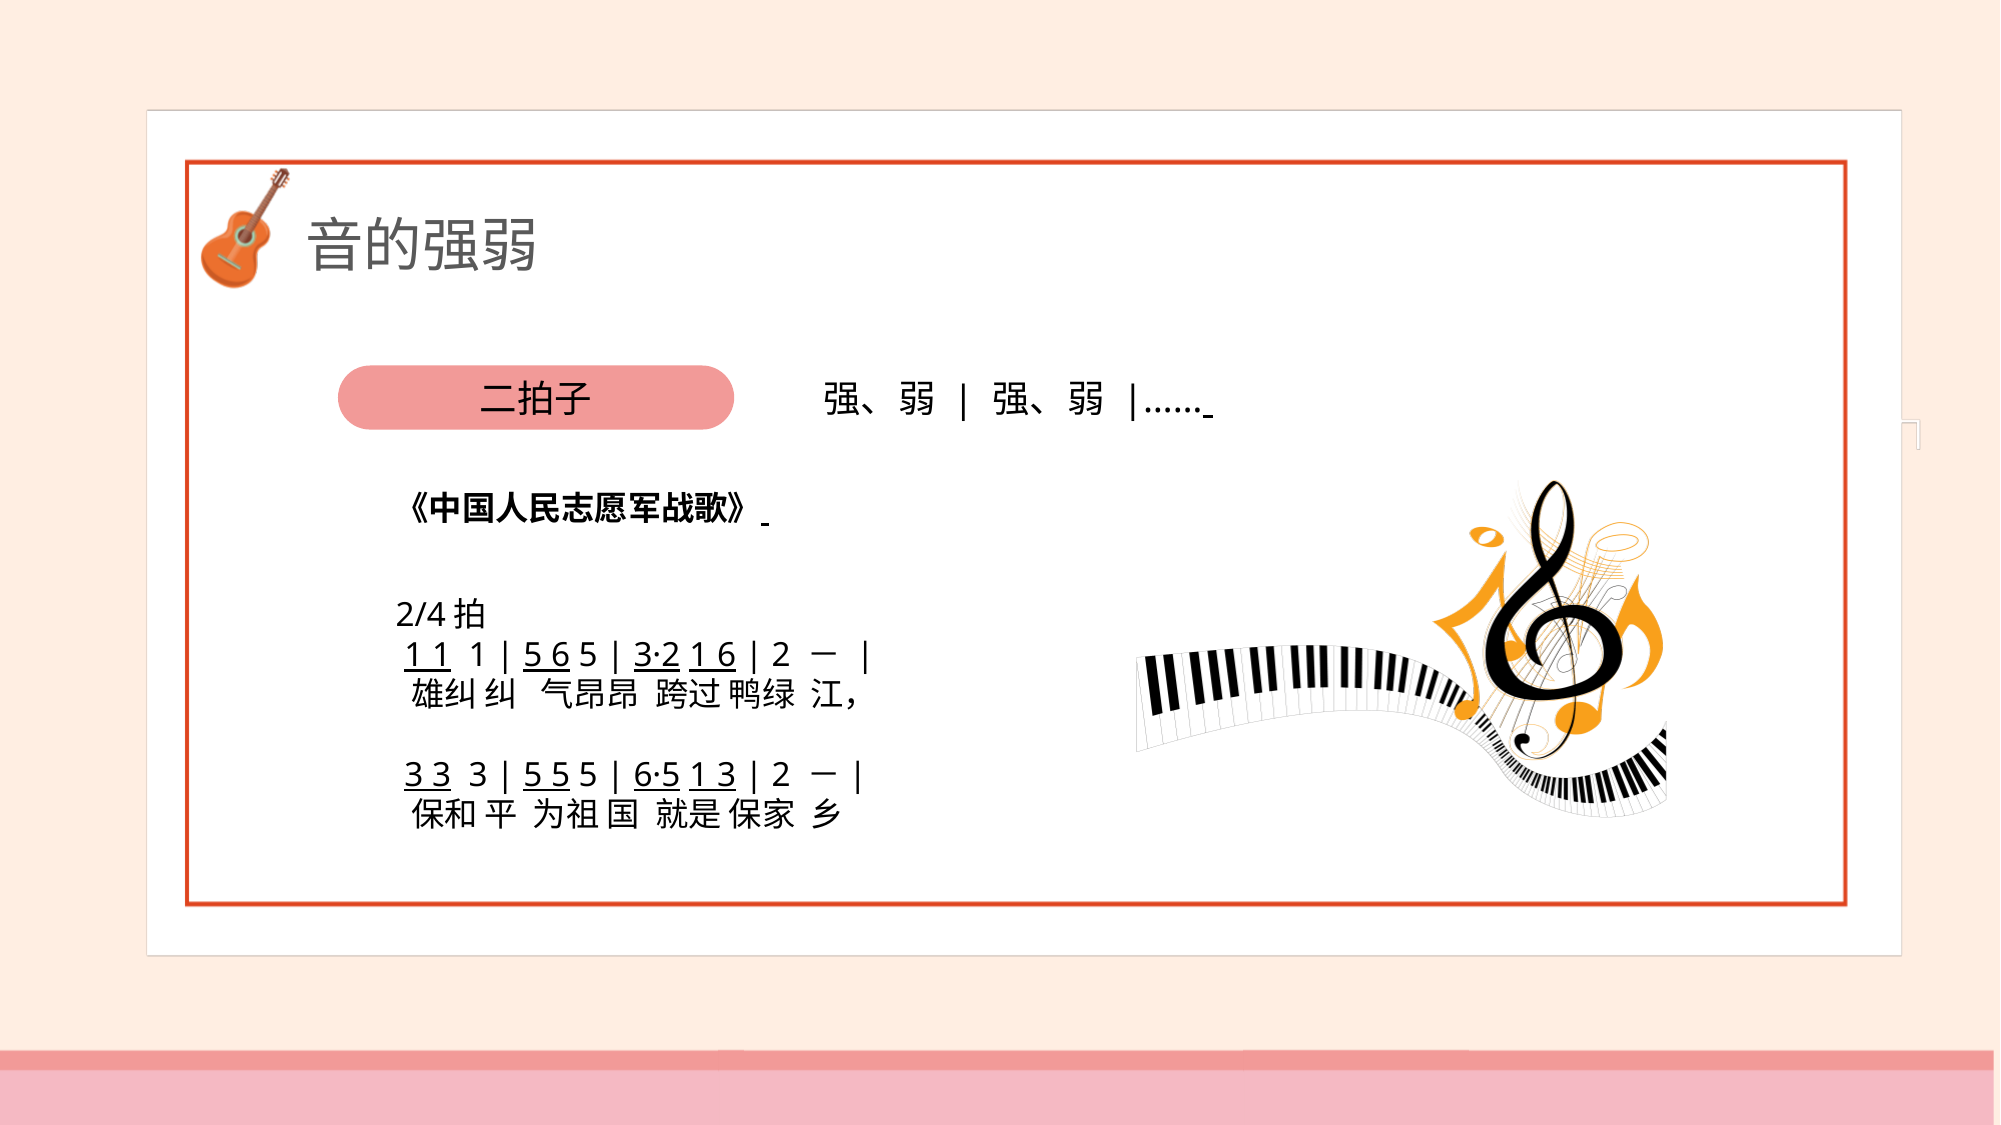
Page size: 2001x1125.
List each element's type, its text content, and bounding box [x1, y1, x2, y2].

text_box 《中国人民志愿军战歌》 [380, 480, 1136, 535]
text_box 2/4拍 1 1 1 | 5 6 5 | 3·2 1 6 | 2 － | 雄纠 纠 气昂昂 跨过 鸭绿 江， 3 3 3 | 5 5 5 | 6·5 1 3 | 2 －| 保和 平 为祖 国 就是 保家 乡 [380, 586, 935, 881]
text_box 二拍子 [336, 364, 736, 431]
picture [107, 40, 1926, 1014]
picture [0, 1035, 1994, 1125]
text_box 音的强弱 [332, 201, 987, 286]
text_box 强、弱 | 强、弱 |…… [808, 367, 1292, 427]
